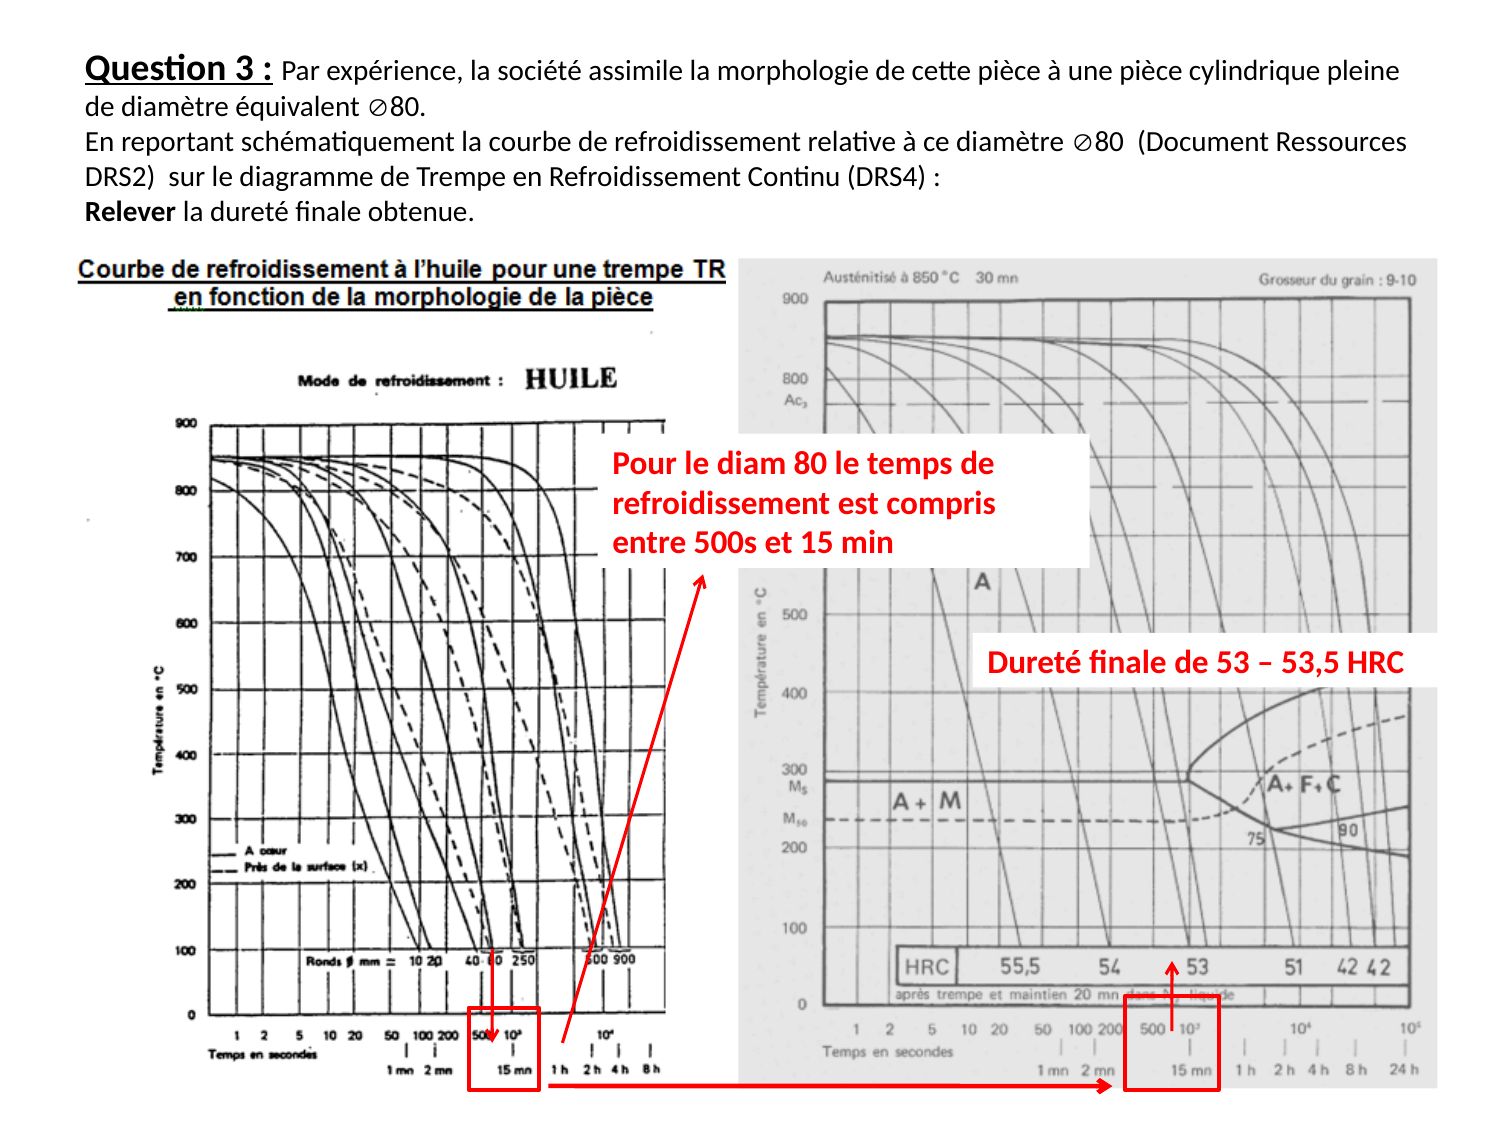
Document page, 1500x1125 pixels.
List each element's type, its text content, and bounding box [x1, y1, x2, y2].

picture [46, 245, 1448, 1108]
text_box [398, 738, 868, 880]
text_box Question 3 : Par expérience, la société assimile la morphologie de cette pièce à une pièce cylindrique pleine de diamètre équivalent 80. En reportant schématiquement la courbe de refroidissement relative à ce diamètre 80 (Document Ressources DRS2) sur le diagramme de Trempe en Refroidissement Continu (DRS4) : Relever la dureté finale obtenue. [70, 35, 1442, 235]
